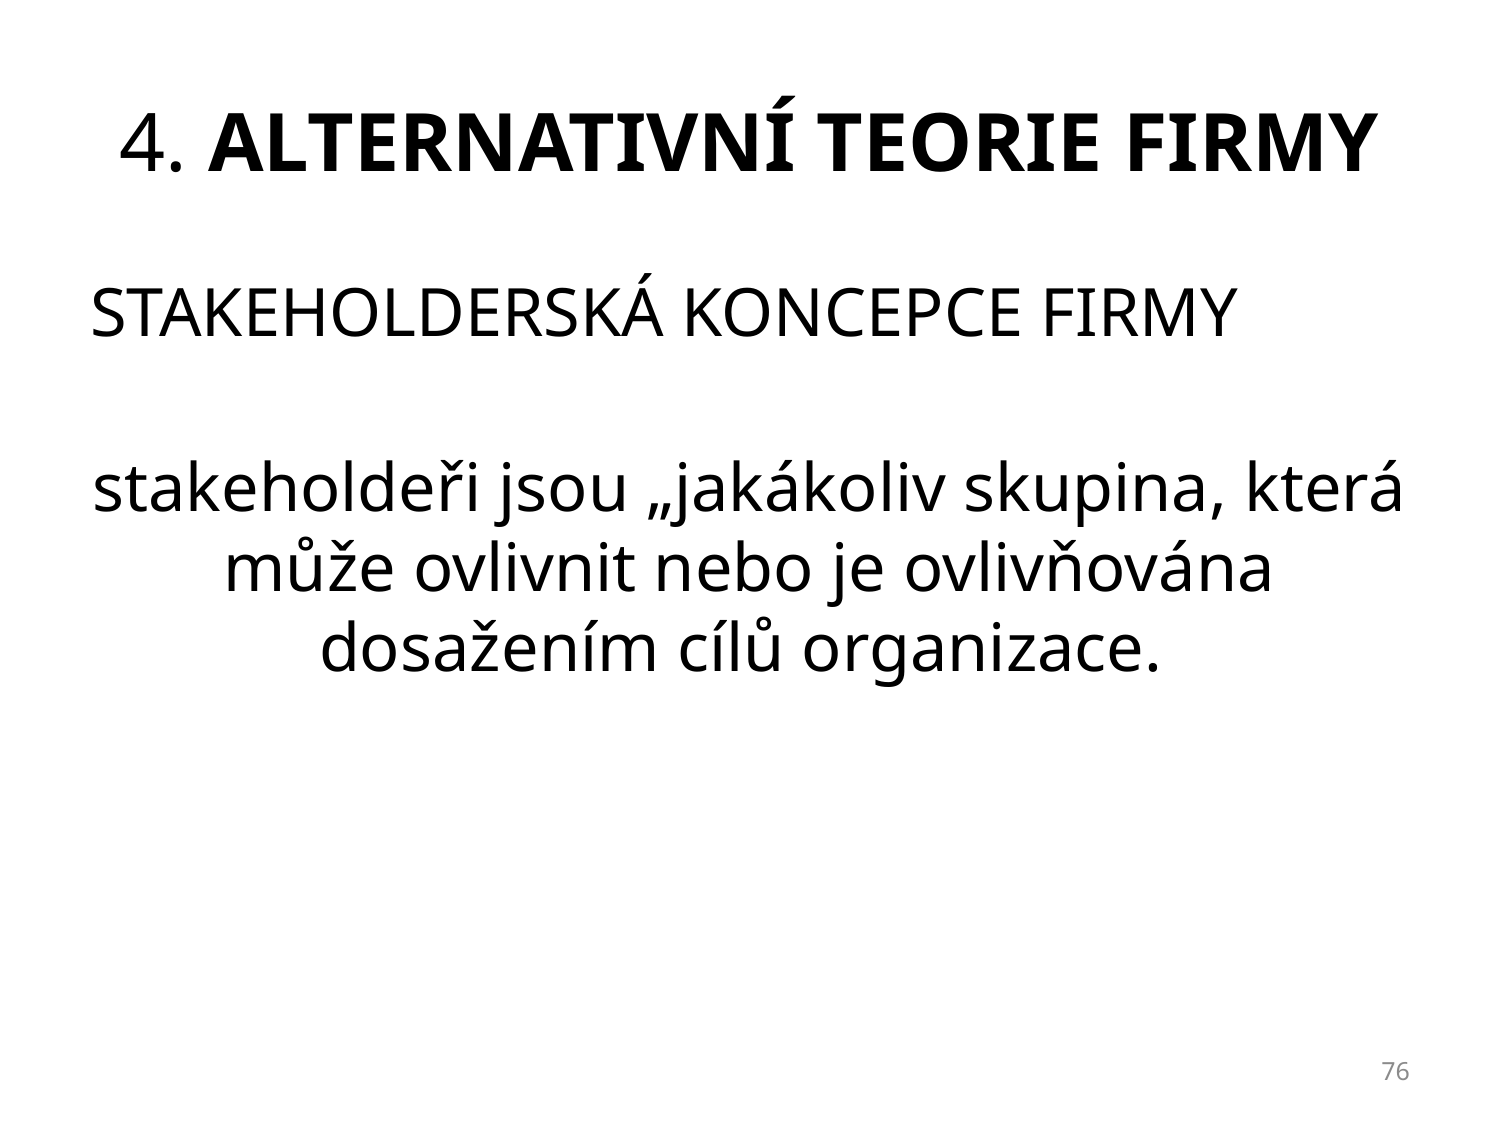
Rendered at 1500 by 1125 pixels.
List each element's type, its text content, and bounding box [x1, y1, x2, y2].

list STAKEHOLDERSKÁ KONCEPCE FIRMY stakeholdeři jsou „jakákoliv skupina, která může ovlivnit nebo je ovlivňována dosažením cílů organizace. [75, 262, 1425, 1005]
slide_number 76 [1074, 1042, 1425, 1103]
title 4. ALTERNATIVNÍ TEORIE FIRMY [75, 45, 1425, 233]
